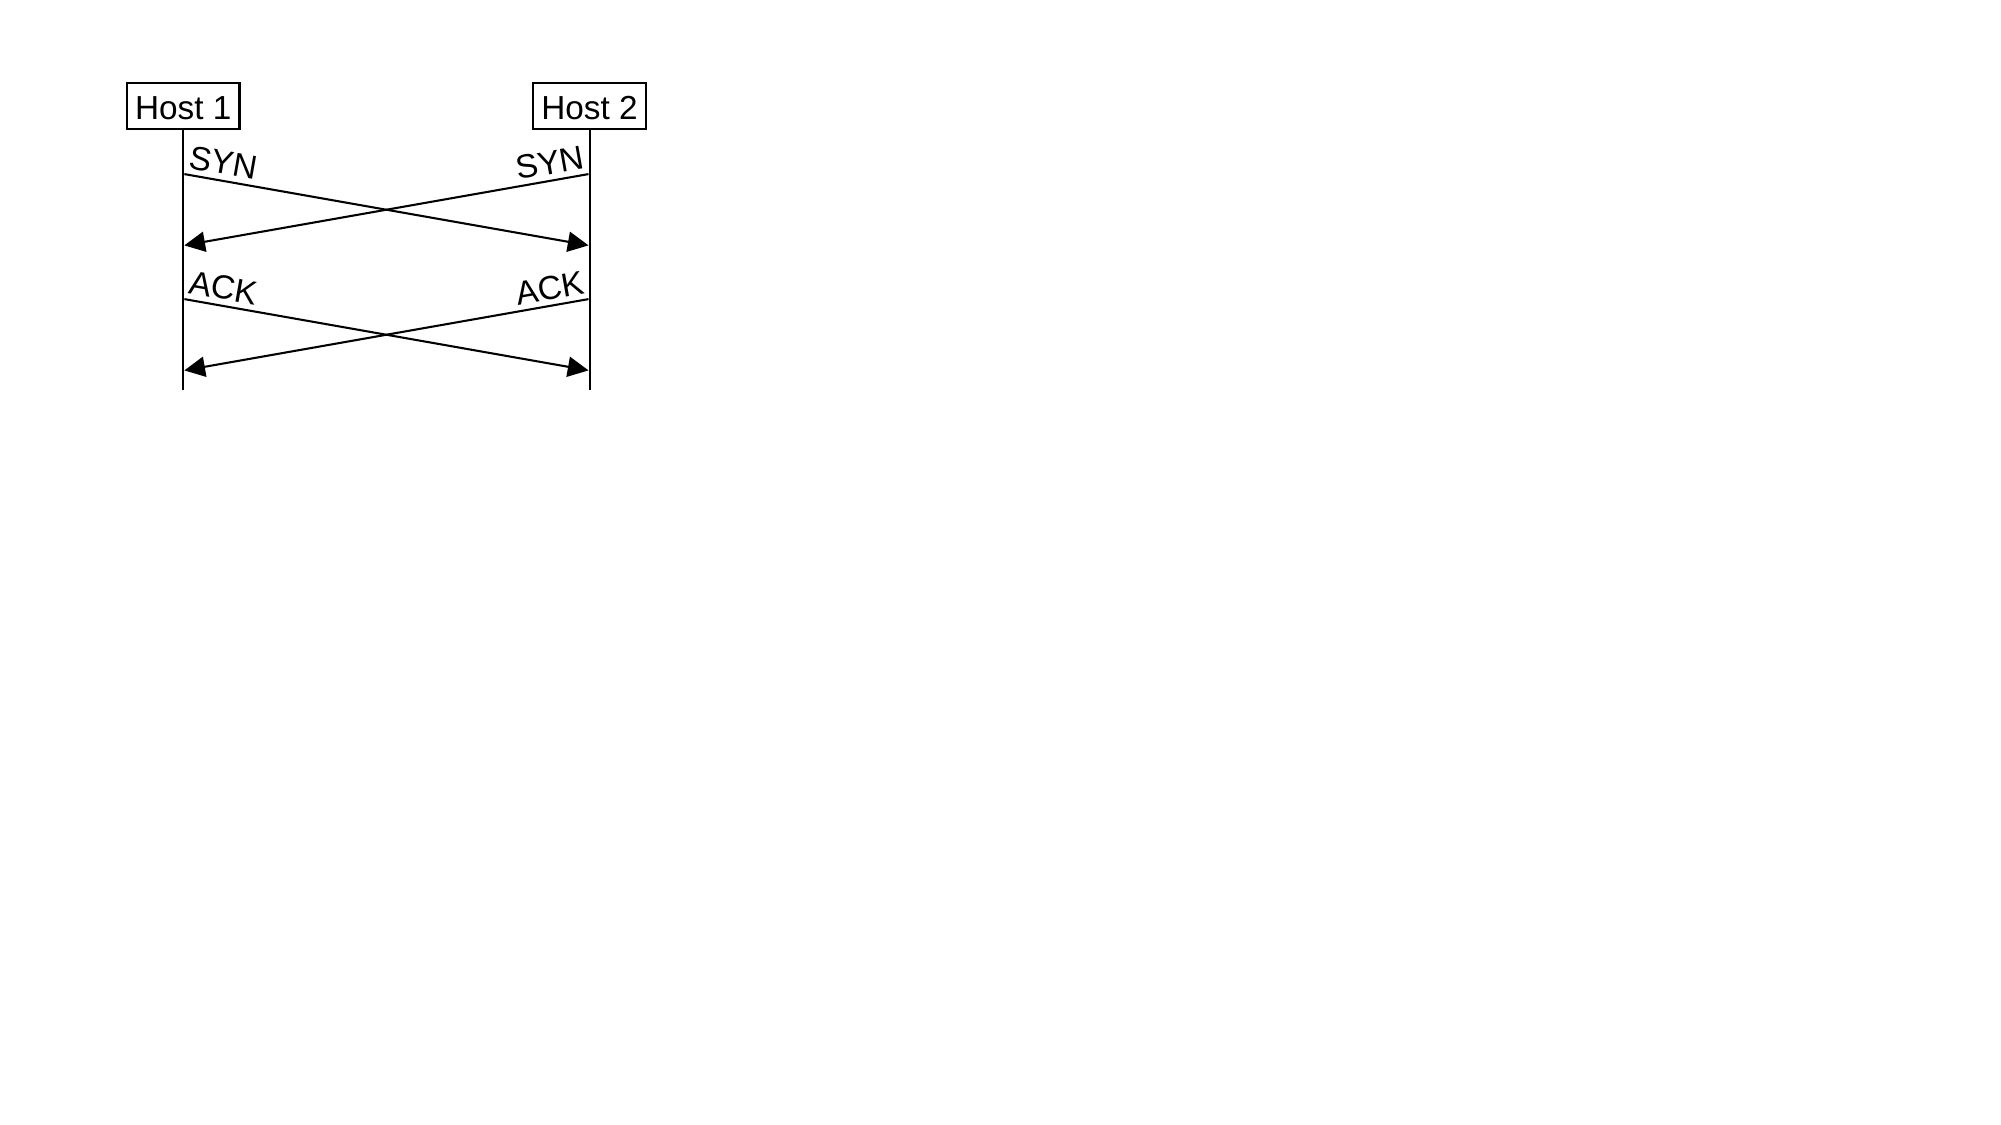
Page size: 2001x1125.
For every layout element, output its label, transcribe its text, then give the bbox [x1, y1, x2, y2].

text_box SYN [186, 135, 266, 174]
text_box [184, 299, 589, 371]
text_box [184, 174, 589, 246]
text_box Host 1 [127, 83, 240, 130]
text_box Host 2 [533, 83, 646, 130]
text_box ACK [507, 260, 587, 299]
text_box SYN [507, 135, 587, 174]
text_box ACK [186, 260, 266, 299]
text_box [74, 74, 700, 390]
